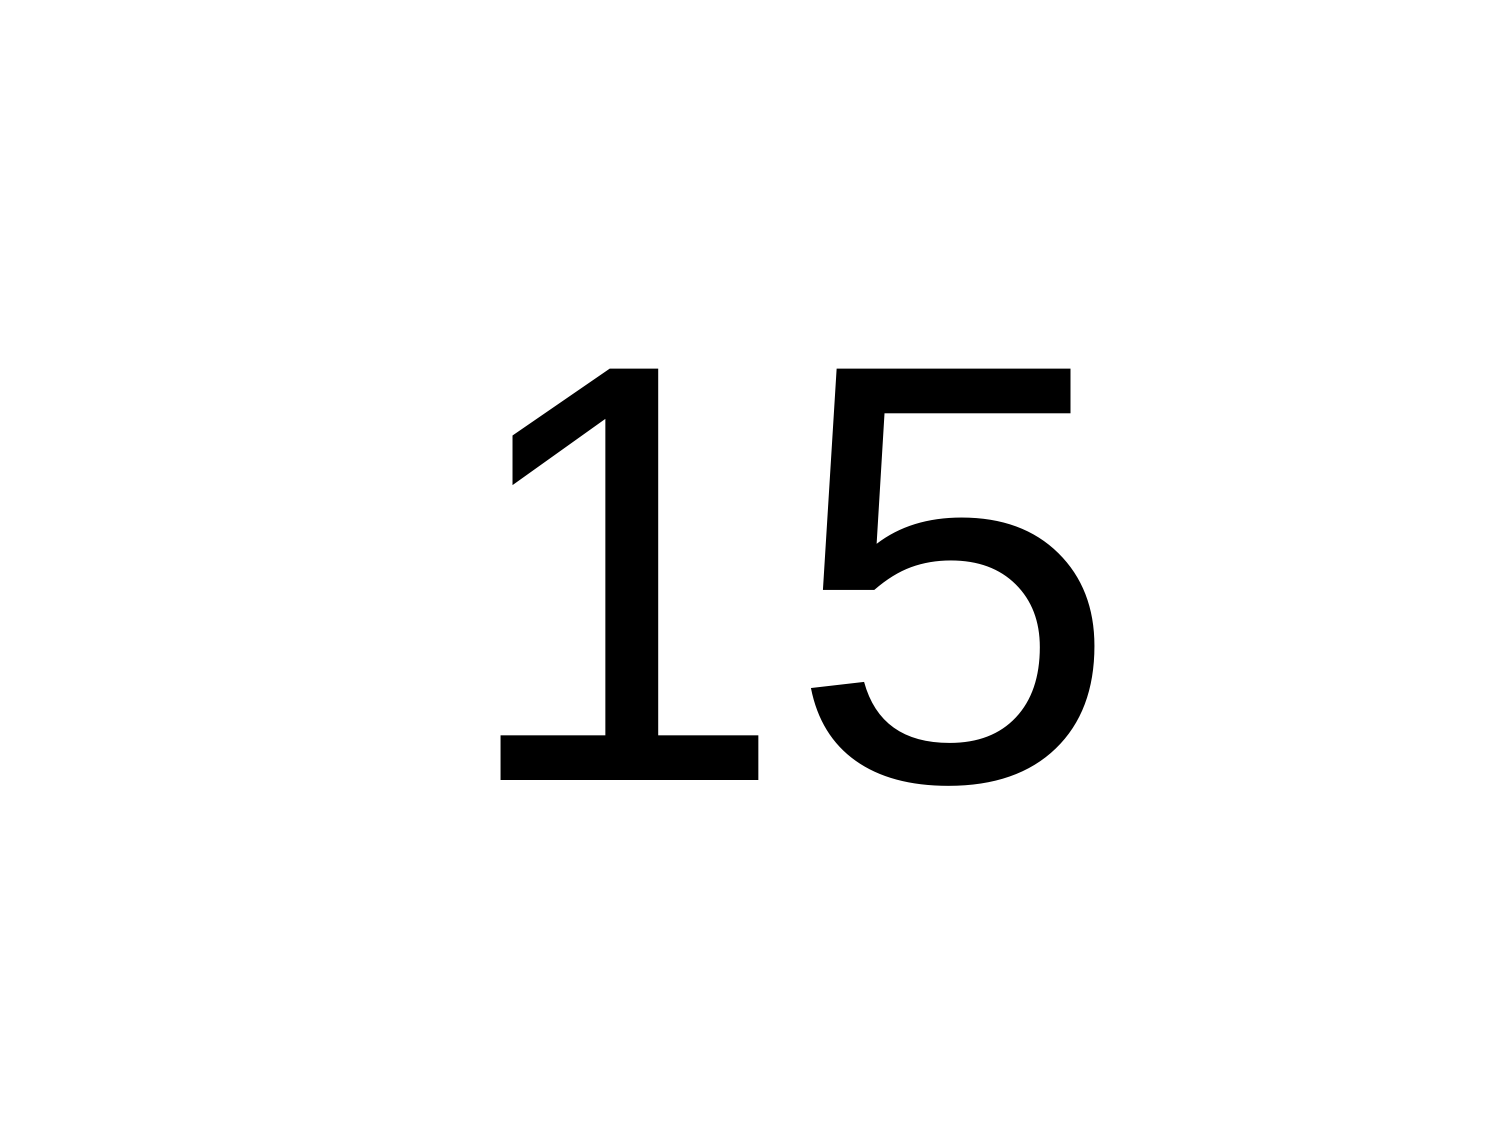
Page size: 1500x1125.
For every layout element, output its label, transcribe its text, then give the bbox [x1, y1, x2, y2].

text_box 15 [237, 174, 1338, 908]
